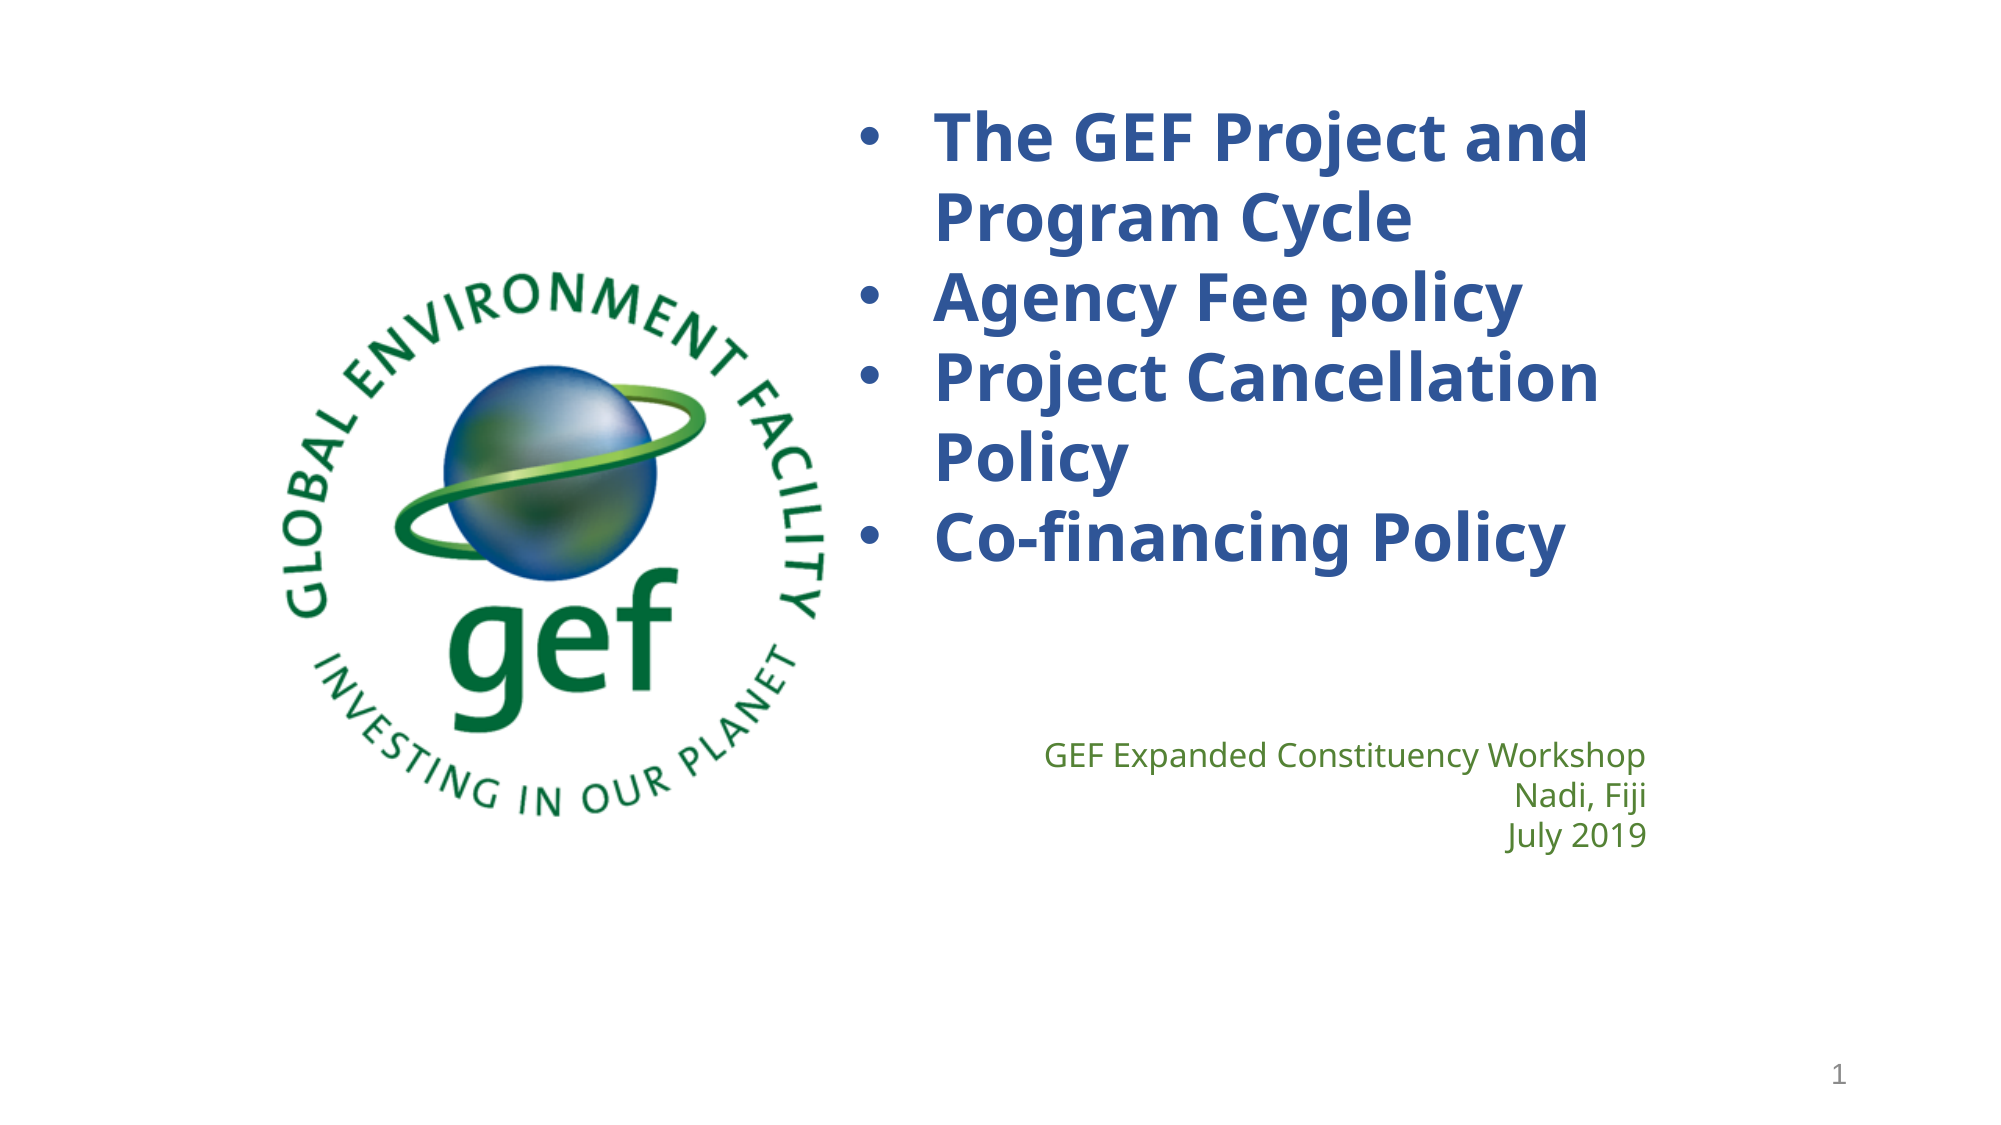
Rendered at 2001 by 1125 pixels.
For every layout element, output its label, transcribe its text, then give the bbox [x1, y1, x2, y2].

picture [274, 257, 844, 845]
text_box The GEF Project and Program Cycle Agency Fee policy Project Cancellation Policy Co-financing Policy GEF Expanded Constituency Workshop Nadi, Fiji July 2019 [843, 87, 1662, 997]
slide_number 1 [1412, 1042, 1863, 1103]
